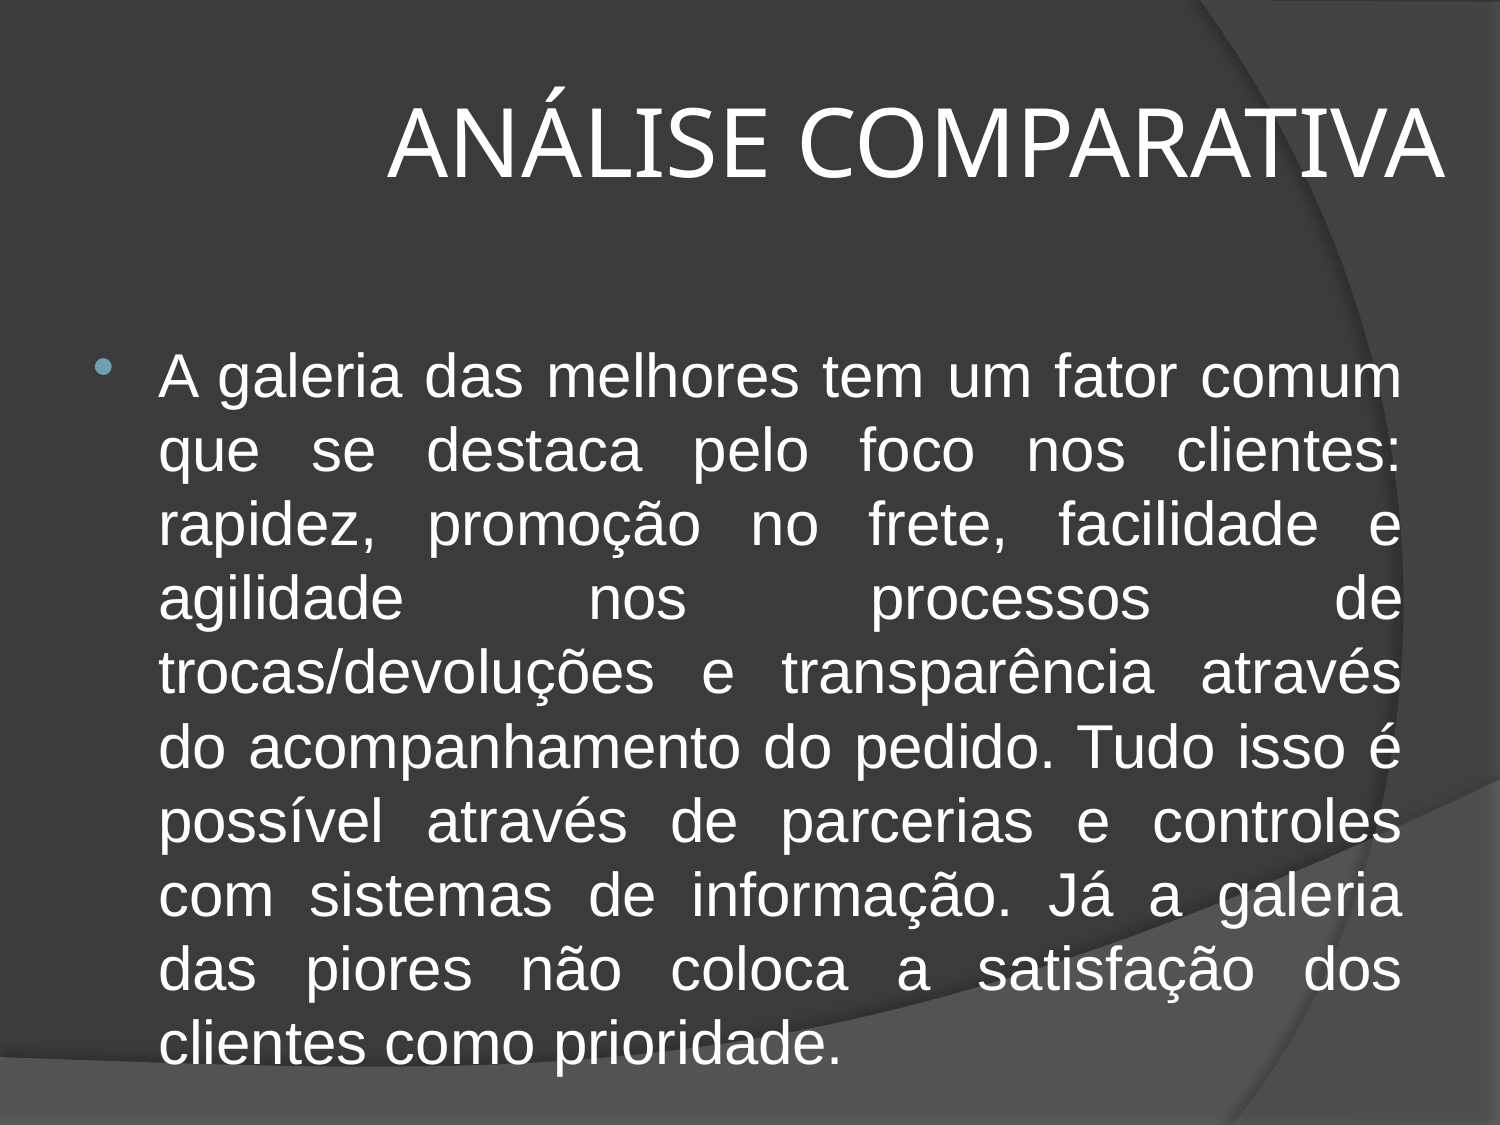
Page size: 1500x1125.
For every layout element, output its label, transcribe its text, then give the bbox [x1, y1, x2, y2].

title ANÁLISE COMPARATIVA [228, 45, 1454, 233]
list A galeria das melhores tem um fator comum que se destaca pelo foco nos clientes: rapidez, promoção no frete, facilidade e agilidade nos processos de trocas/devoluções e transparência através do acompanhamento do pedido. Tudo isso é possível através de parcerias e controles com sistemas de informação. Já a galeria das piores não coloca a satisfação dos clientes como prioridade. [75, 328, 1418, 1090]
